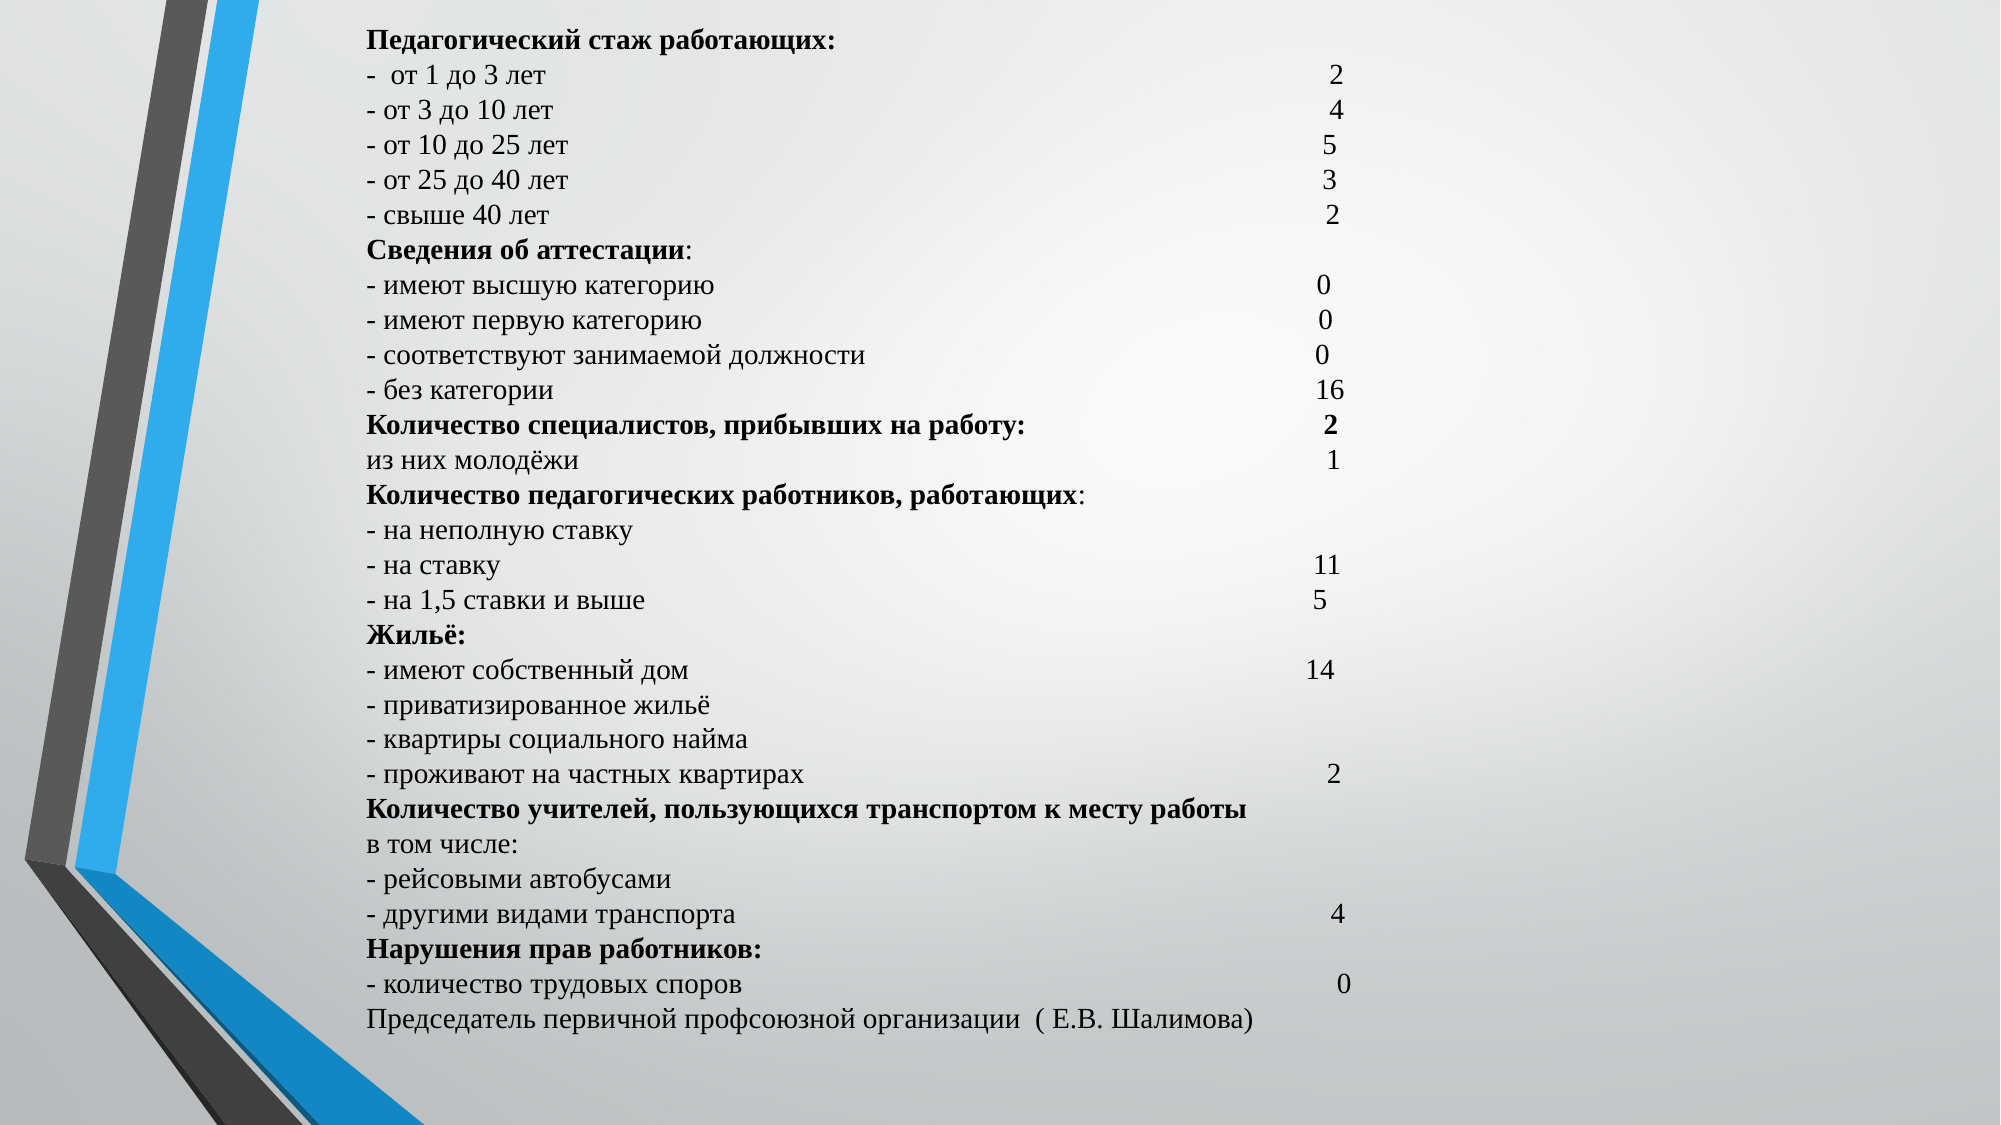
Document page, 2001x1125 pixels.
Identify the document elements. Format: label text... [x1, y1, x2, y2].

text_box Педагогический стаж работающих: - от 1 до 3 лет 2 - от 3 до 10 лет 4 - от 10 до 25 лет 5 - от 25 до 40 лет 3 - свыше 40 лет 2 Сведения об аттестации: - имеют высшую категорию 0 - имеют первую категорию 0 - соответствуют занимаемой должности 0 - без категории 16 Количество специалистов, прибывших на работу: 2 из них молодёжи 1 Количество педагогических работников, работающих: - на неполную ставку - на ставку 11 - на 1,5 ставки и выше 5 Жильё: - имеют собственный дом 14 - приватизированное жильё - квартиры социального найма - проживают на частных квартирах 2 Количество учителей, пользующихся транспортом к месту работы в том числе: - рейсовыми автобусами - другими видами транспорта 4 Нарушения прав работников: - количество трудовых споров 0 Председатель первичной профсоюзной организации ( Е.В. Шалимова) [351, 13, 1860, 1125]
